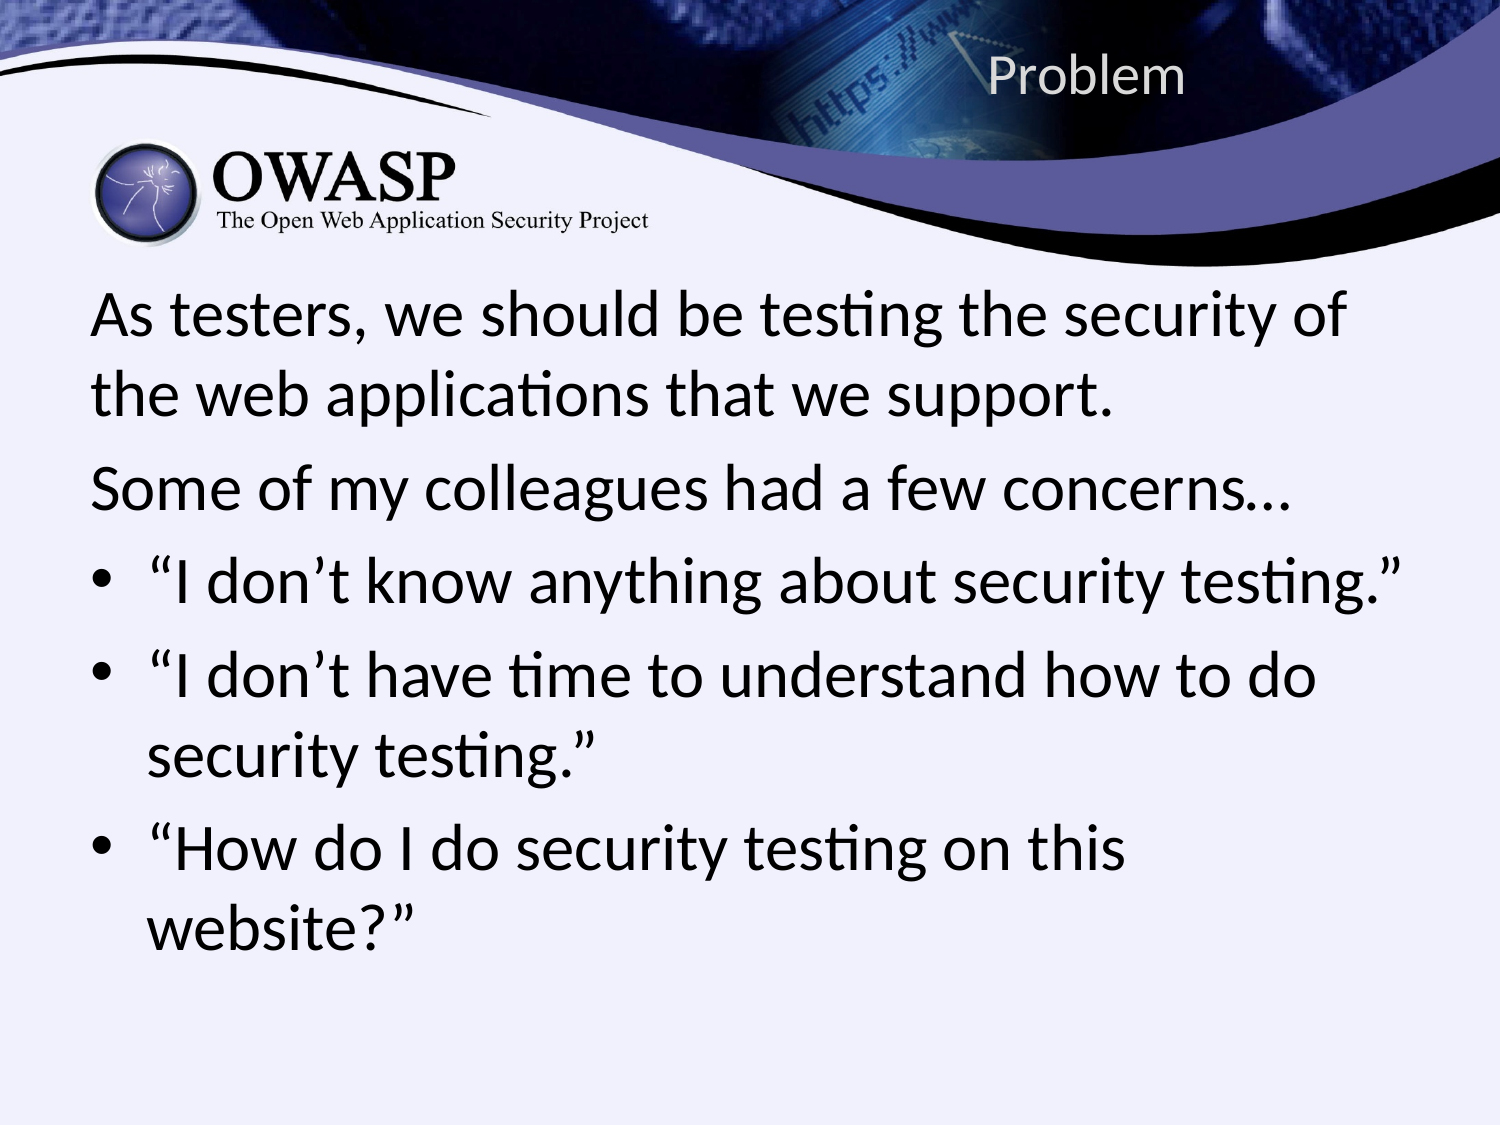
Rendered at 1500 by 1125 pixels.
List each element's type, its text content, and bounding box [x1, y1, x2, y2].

picture [0, 0, 1500, 1125]
list As testers, we should be testing the security of the web applications that we support. Some of my colleagues had a few concerns… “I don’t know anything about security testing.” “I don’t have time to understand how to do security testing.” “How do I do security testing on this website?” [75, 262, 1425, 1005]
title Problem [699, 12, 1475, 130]
